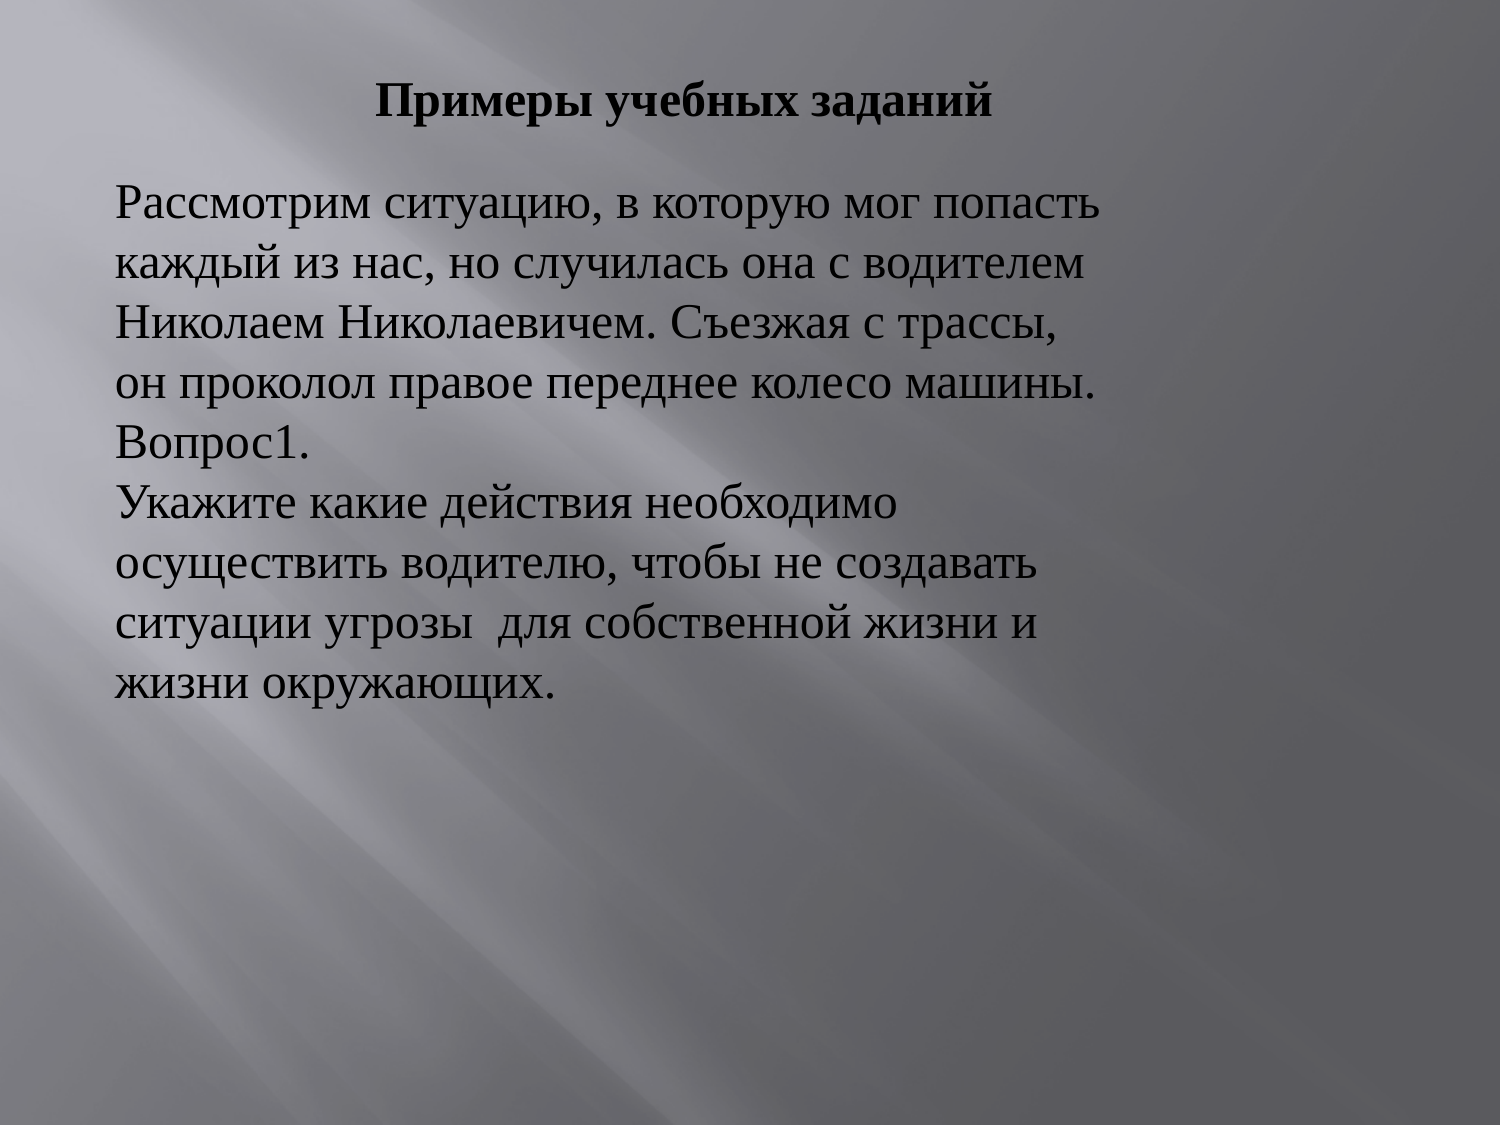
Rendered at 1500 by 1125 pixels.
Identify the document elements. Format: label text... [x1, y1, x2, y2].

text_box Примеры учебных заданий [360, 58, 1010, 134]
text_box Рассмотрим ситуацию, в которую мог попасть каждый из нас, но случилась она с водителем Николаем Николаевичем. Съезжая с трассы, он проколол правое переднее колесо машины. Вопрос1. Укажите какие действия необходимо осуществить водителю, чтобы не создавать ситуации угрозы для собственной жизни и жизни окружающих. [100, 161, 1125, 716]
